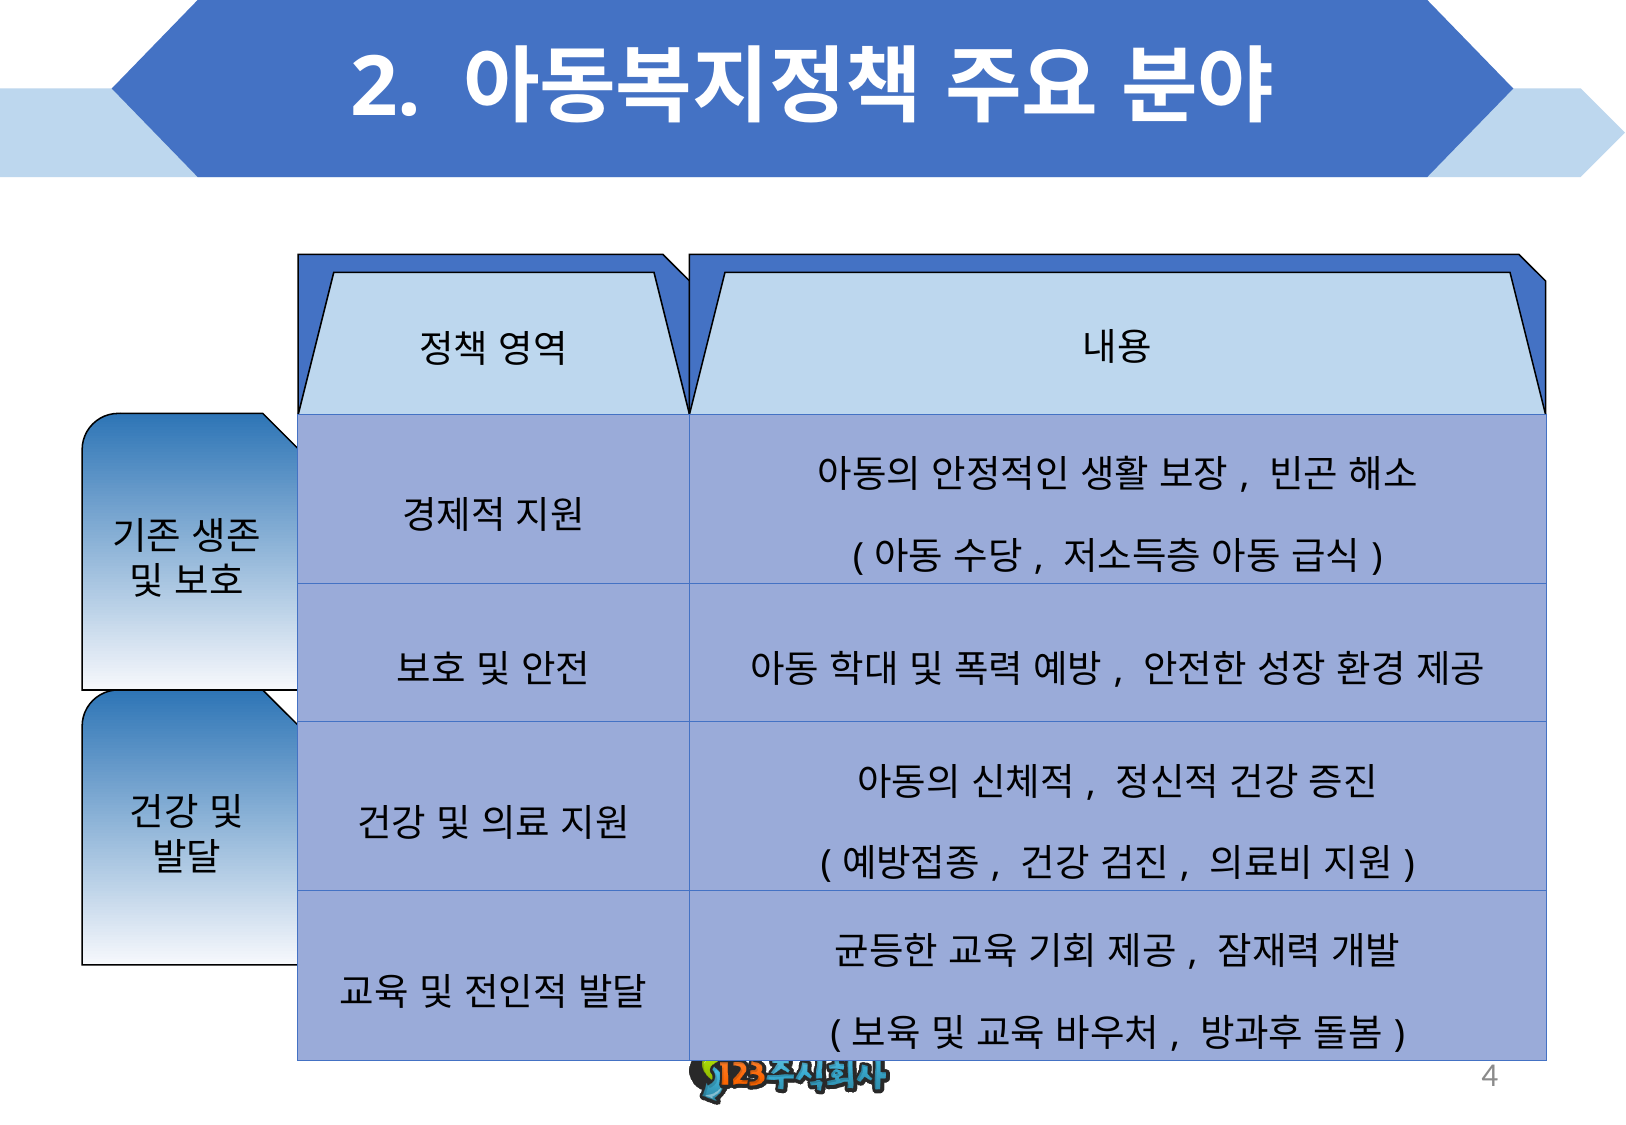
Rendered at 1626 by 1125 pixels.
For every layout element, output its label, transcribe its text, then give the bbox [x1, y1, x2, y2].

title 2. 아동복지정책 주요 분야 [0, 0, 1625, 178]
table_cell 아동의 신체적, 정신적 건강 증진 (예방접종, 건강 검진, 의료비 지원) [690, 722, 1546, 890]
table_cell 건강 및 의료 지원 [298, 722, 689, 890]
text_box 기존 생존 및 보호 [81, 412, 297, 692]
table_header 아동의 안정적인 생활 보장, 빈곤 해소 (아동 수당, 저소득층 아동 급식) [690, 415, 1546, 583]
text_box [297, 253, 688, 411]
slide_number 4 [1147, 1061, 1514, 1103]
text_box 정책 영역 [297, 271, 688, 414]
table_cell 균등한 교육 기회 제공, 잠재력 개발 (보육 및 교육 바우처, 방과후 돌봄) [690, 891, 1546, 1060]
table_header 경제적 지원 [298, 415, 689, 583]
table_cell 아동 학대 및 폭력 예방, 안전한 성장 환경 제공 [690, 584, 1546, 721]
text_box 내용 [688, 271, 1547, 414]
text_box 건강 및 발달 [81, 688, 297, 966]
text_box [688, 253, 1547, 412]
table_cell 보호 및 안전 [298, 584, 689, 721]
table_cell 교육 및 전인적 발달 [298, 891, 689, 1060]
picture [679, 1061, 899, 1114]
